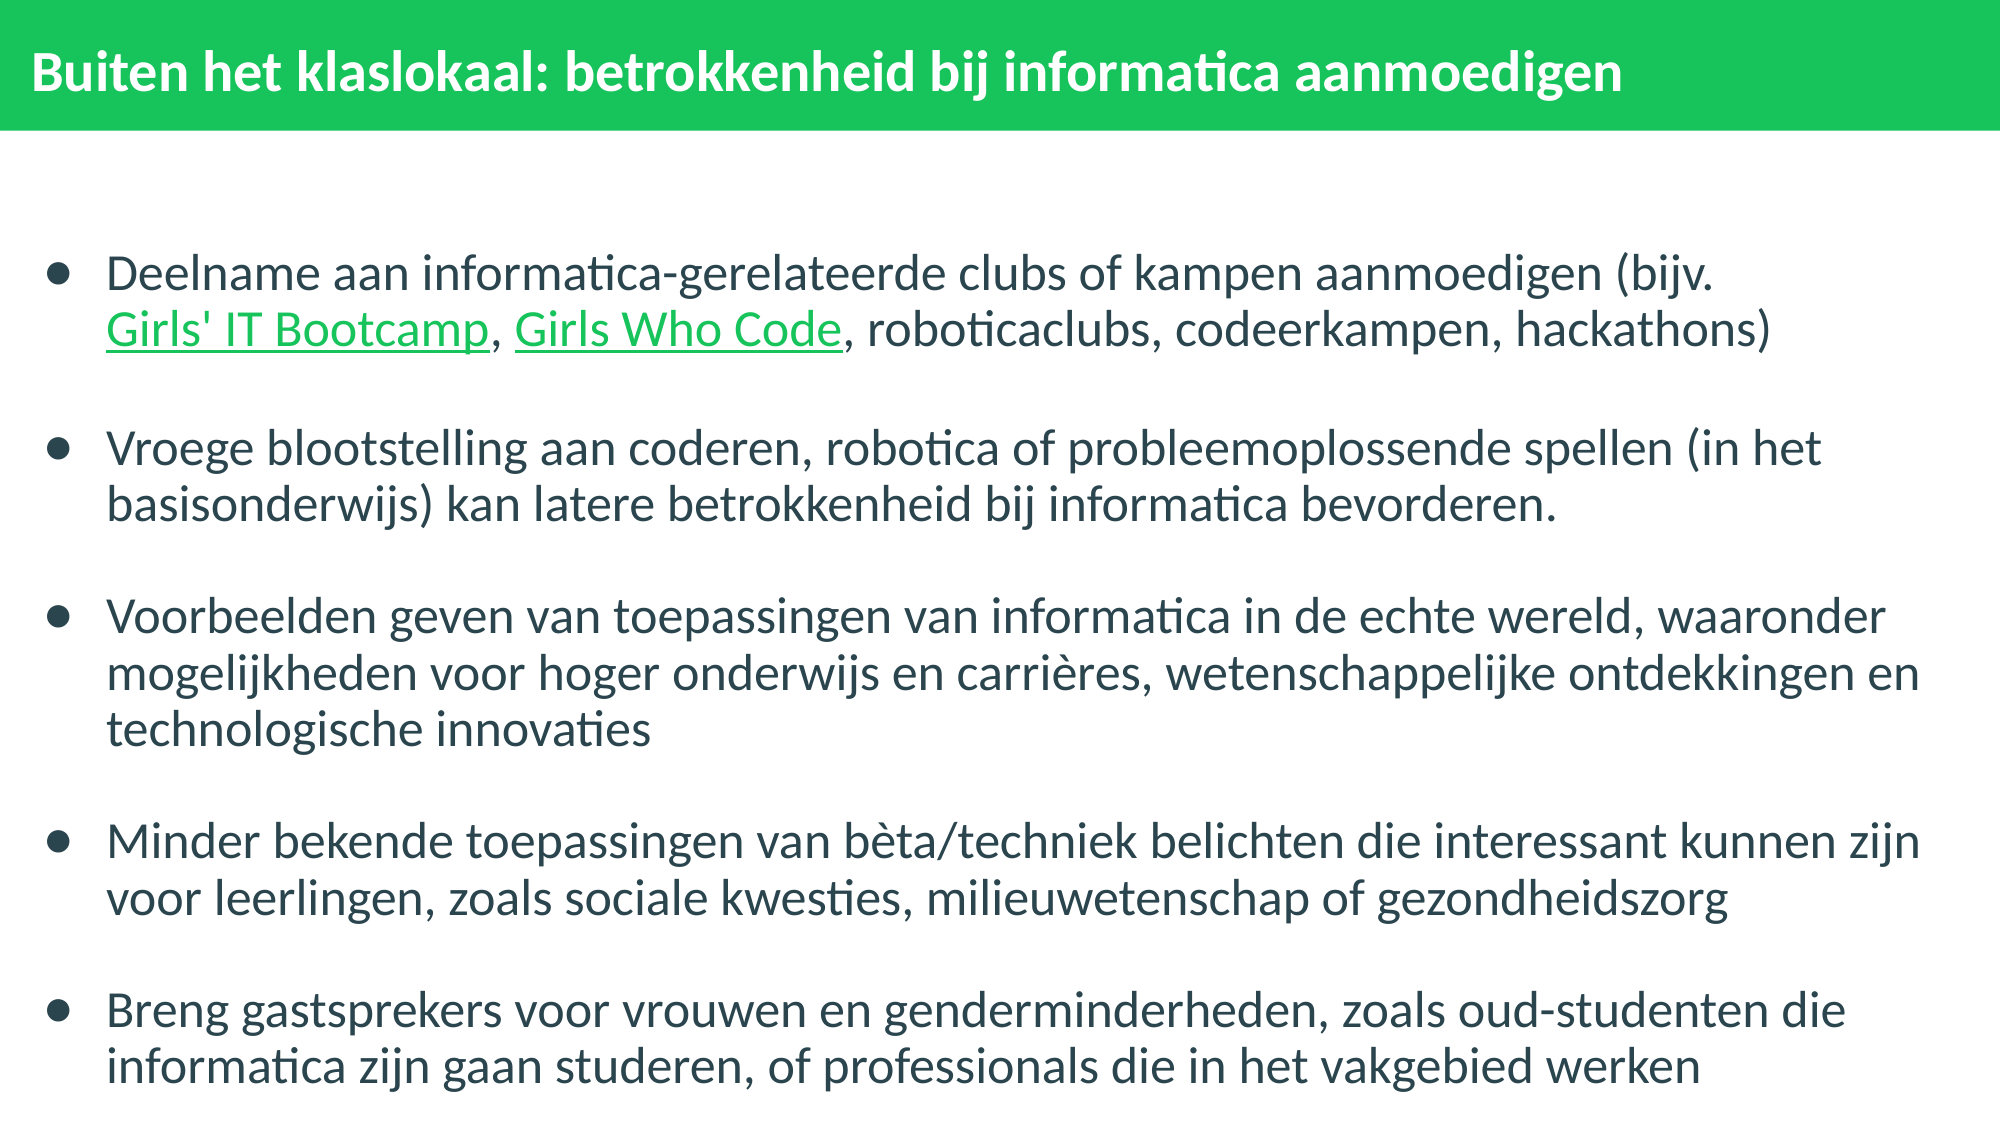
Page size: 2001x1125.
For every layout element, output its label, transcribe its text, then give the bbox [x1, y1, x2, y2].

list Deelname aan informatica-gerelateerde clubs of kampen aanmoedigen (bijv. Girls' IT Bootcamp, Girls Who Code, roboticaclubs, codeerkampen, hackathons) Vroege blootstelling aan coderen, robotica of probleemoplossende spellen (in het basisonderwijs) kan latere betrokkenheid bij informatica bevorderen. Voorbeelden geven van toepassingen van informatica in de echte wereld, waaronder mogelijkheden voor hoger onderwijs en carrières, wetenschappelijke ontdekkingen en technologische innovaties Minder bekende toepassingen van bèta/techniek belichten die interessant kunnen zijn voor leerlingen, zoals sociale kwesties, milieuwetenschap of gezondheidszorg Breng gastsprekers voor vrouwen en genderminderheden, zoals oud-studenten die informatica zijn gaan studeren, of professionals die in het vakgebied werken [16, 237, 1976, 1040]
title Buiten het klaslokaal: betrokkenheid bij informatica aanmoedigen [16, 13, 1976, 131]
